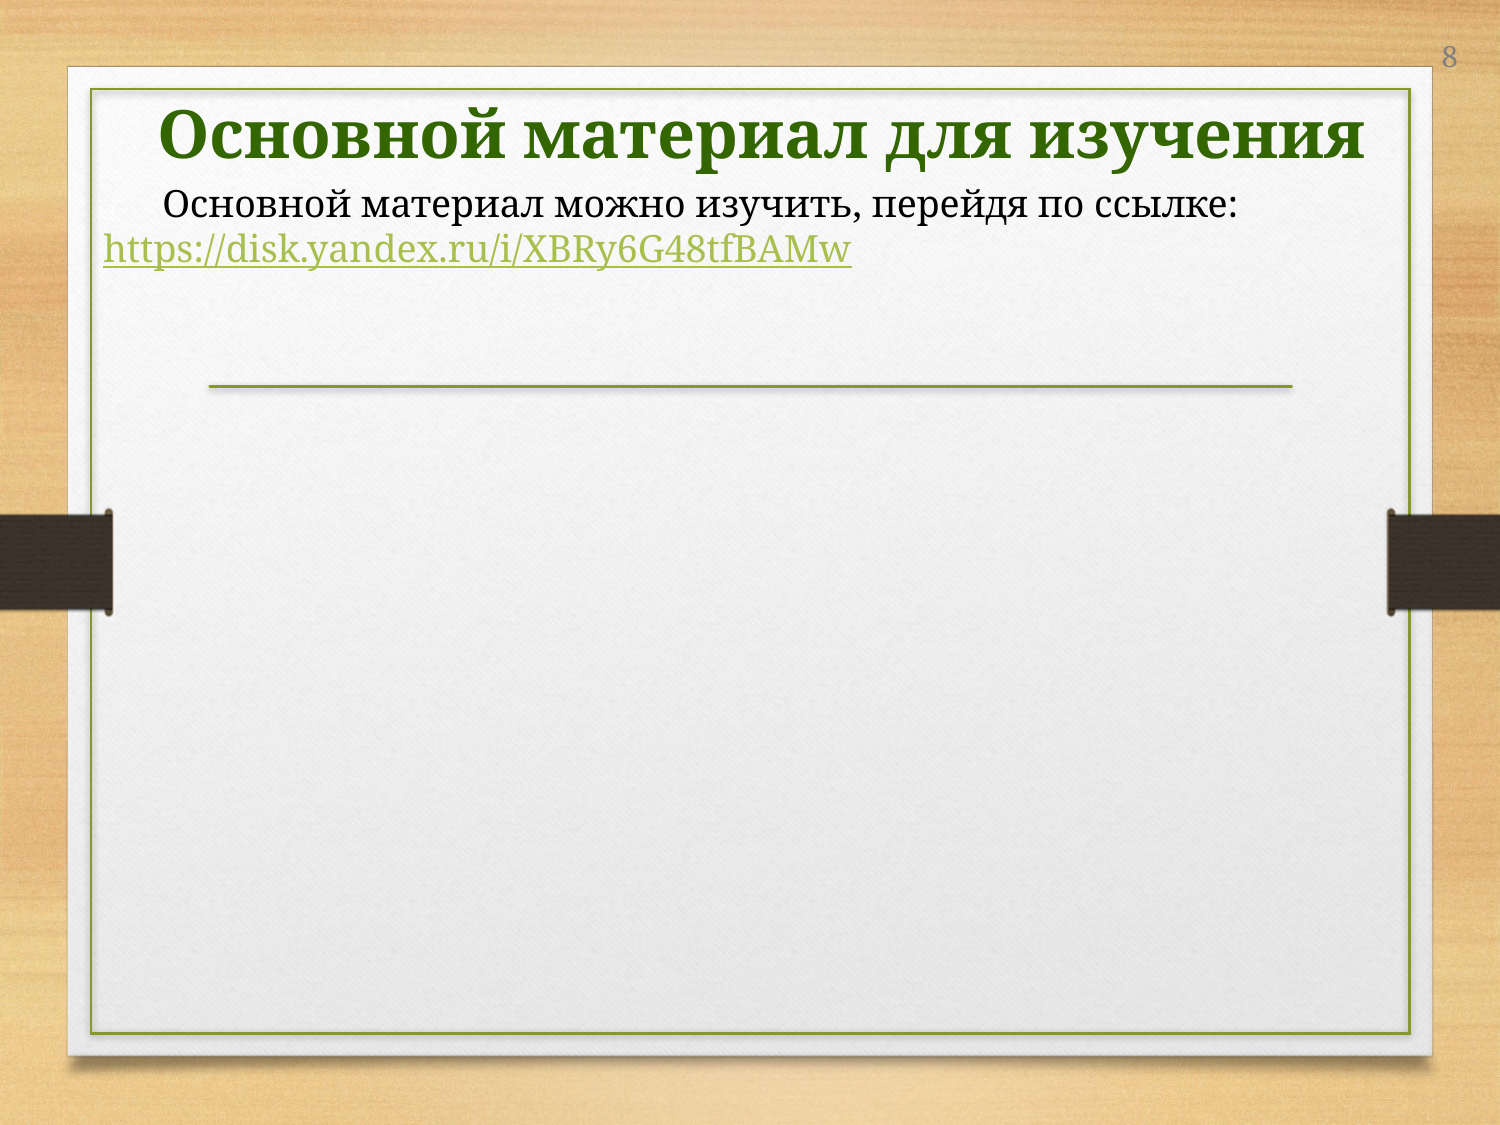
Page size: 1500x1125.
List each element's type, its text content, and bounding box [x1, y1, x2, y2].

text_box Основной материал можно изучить, перейдя по ссылке: https://disk.yandex.ru/i/XBRy6G48tfBAMw [88, 172, 1447, 329]
text_box Основной материал для изучения [105, 72, 1419, 172]
picture [0, 0, 1500, 1125]
text_box [1364, 30, 1473, 91]
